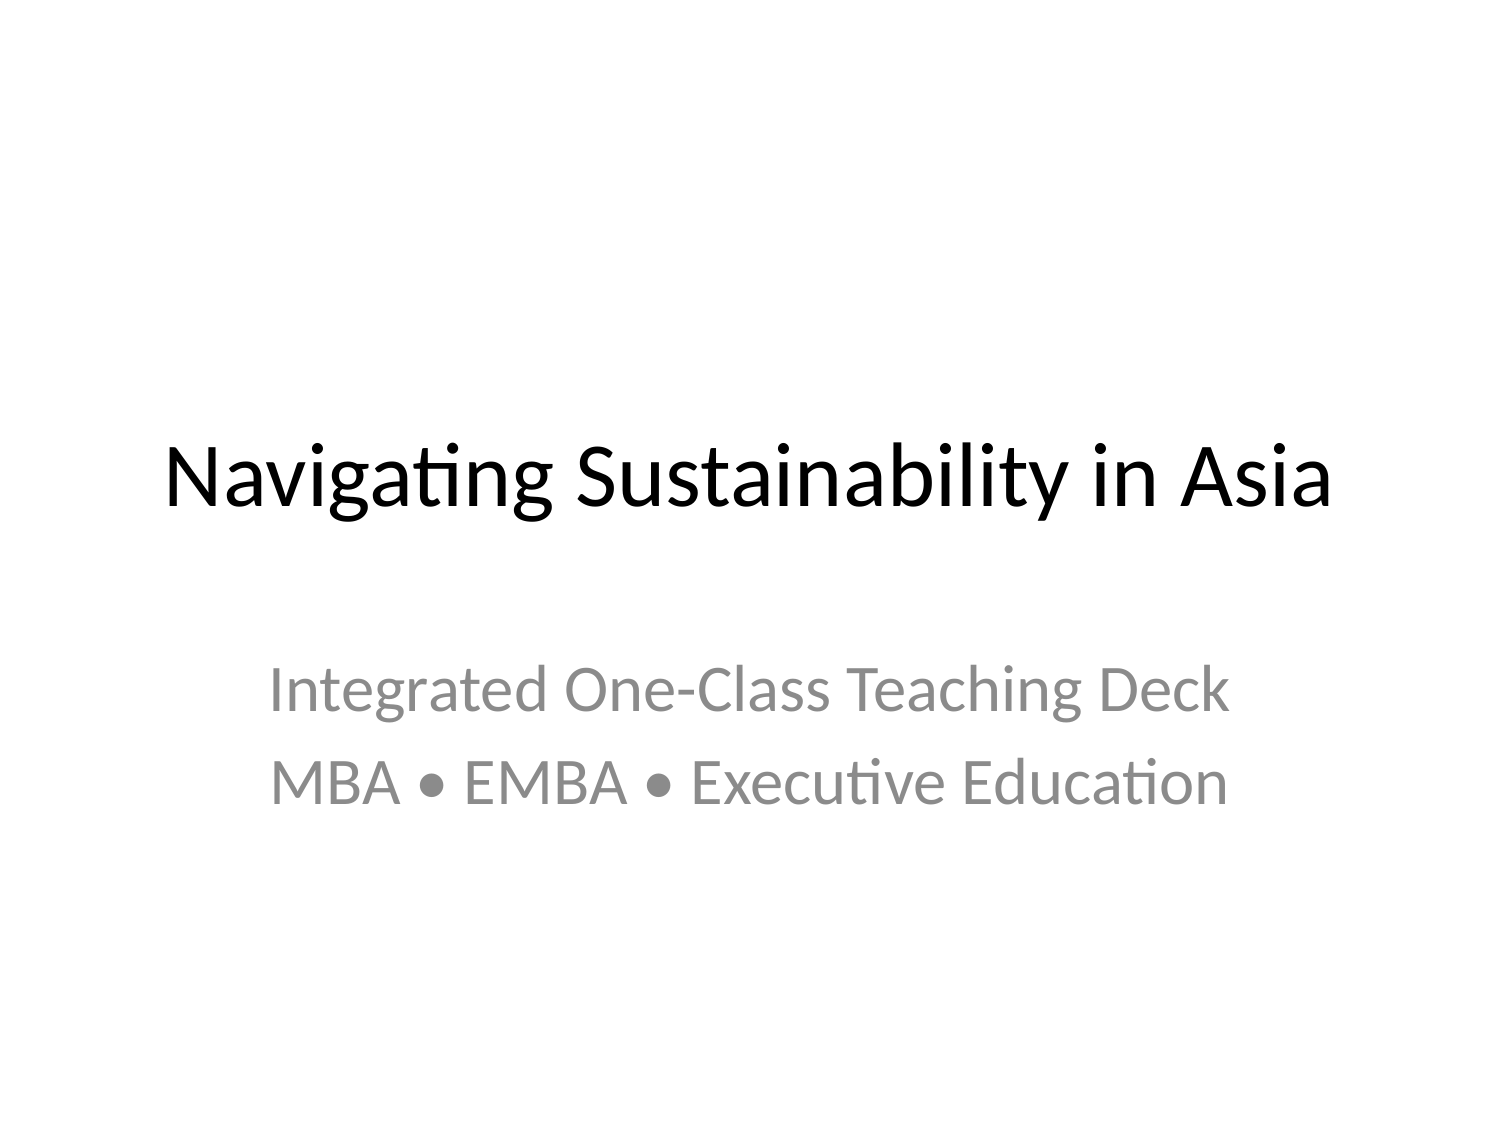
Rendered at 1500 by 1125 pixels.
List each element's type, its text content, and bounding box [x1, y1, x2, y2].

subtitle Integrated One-Class Teaching Deck MBA • EMBA • Executive Education [225, 637, 1275, 925]
title Navigating Sustainability in Asia [112, 349, 1388, 591]
